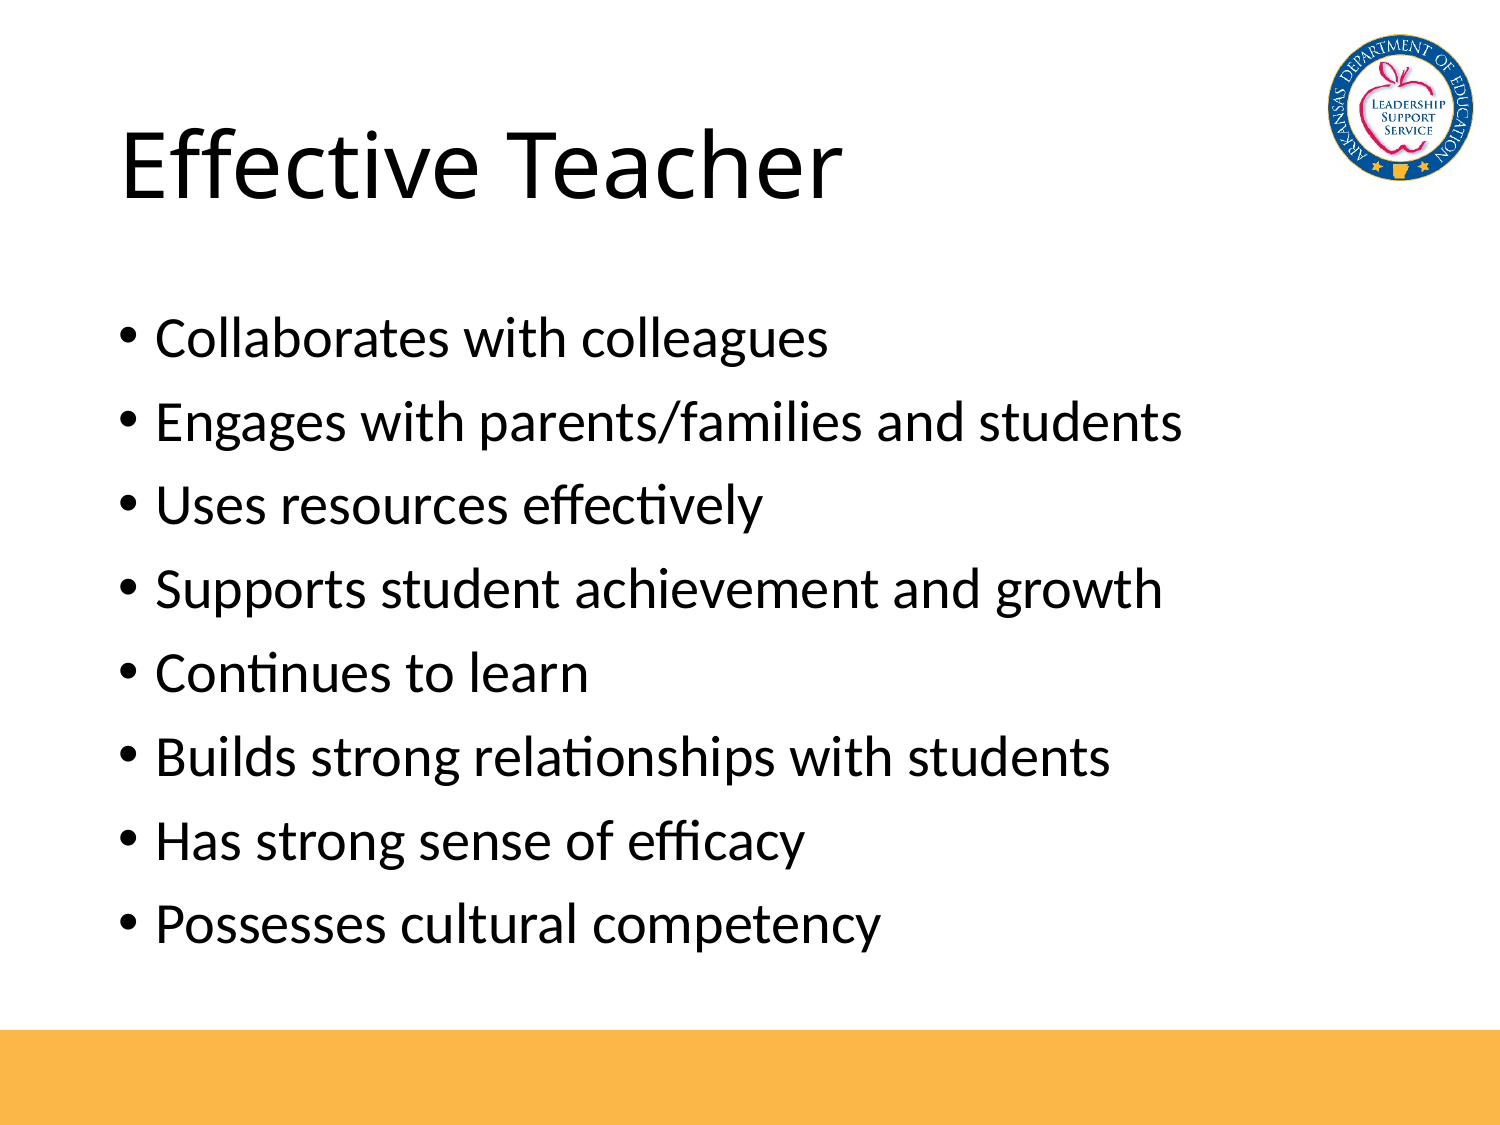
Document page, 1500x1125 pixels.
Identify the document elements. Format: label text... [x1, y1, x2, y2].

list Collaborates with colleagues Engages with parents/families and students Uses resources effectively Supports student achievement and growth Continues to learn Builds strong relationships with students Has strong sense of efficacy Possesses cultural competency [103, 299, 1397, 1014]
title Effective Teacher [103, 59, 1397, 278]
picture [1327, 34, 1478, 181]
